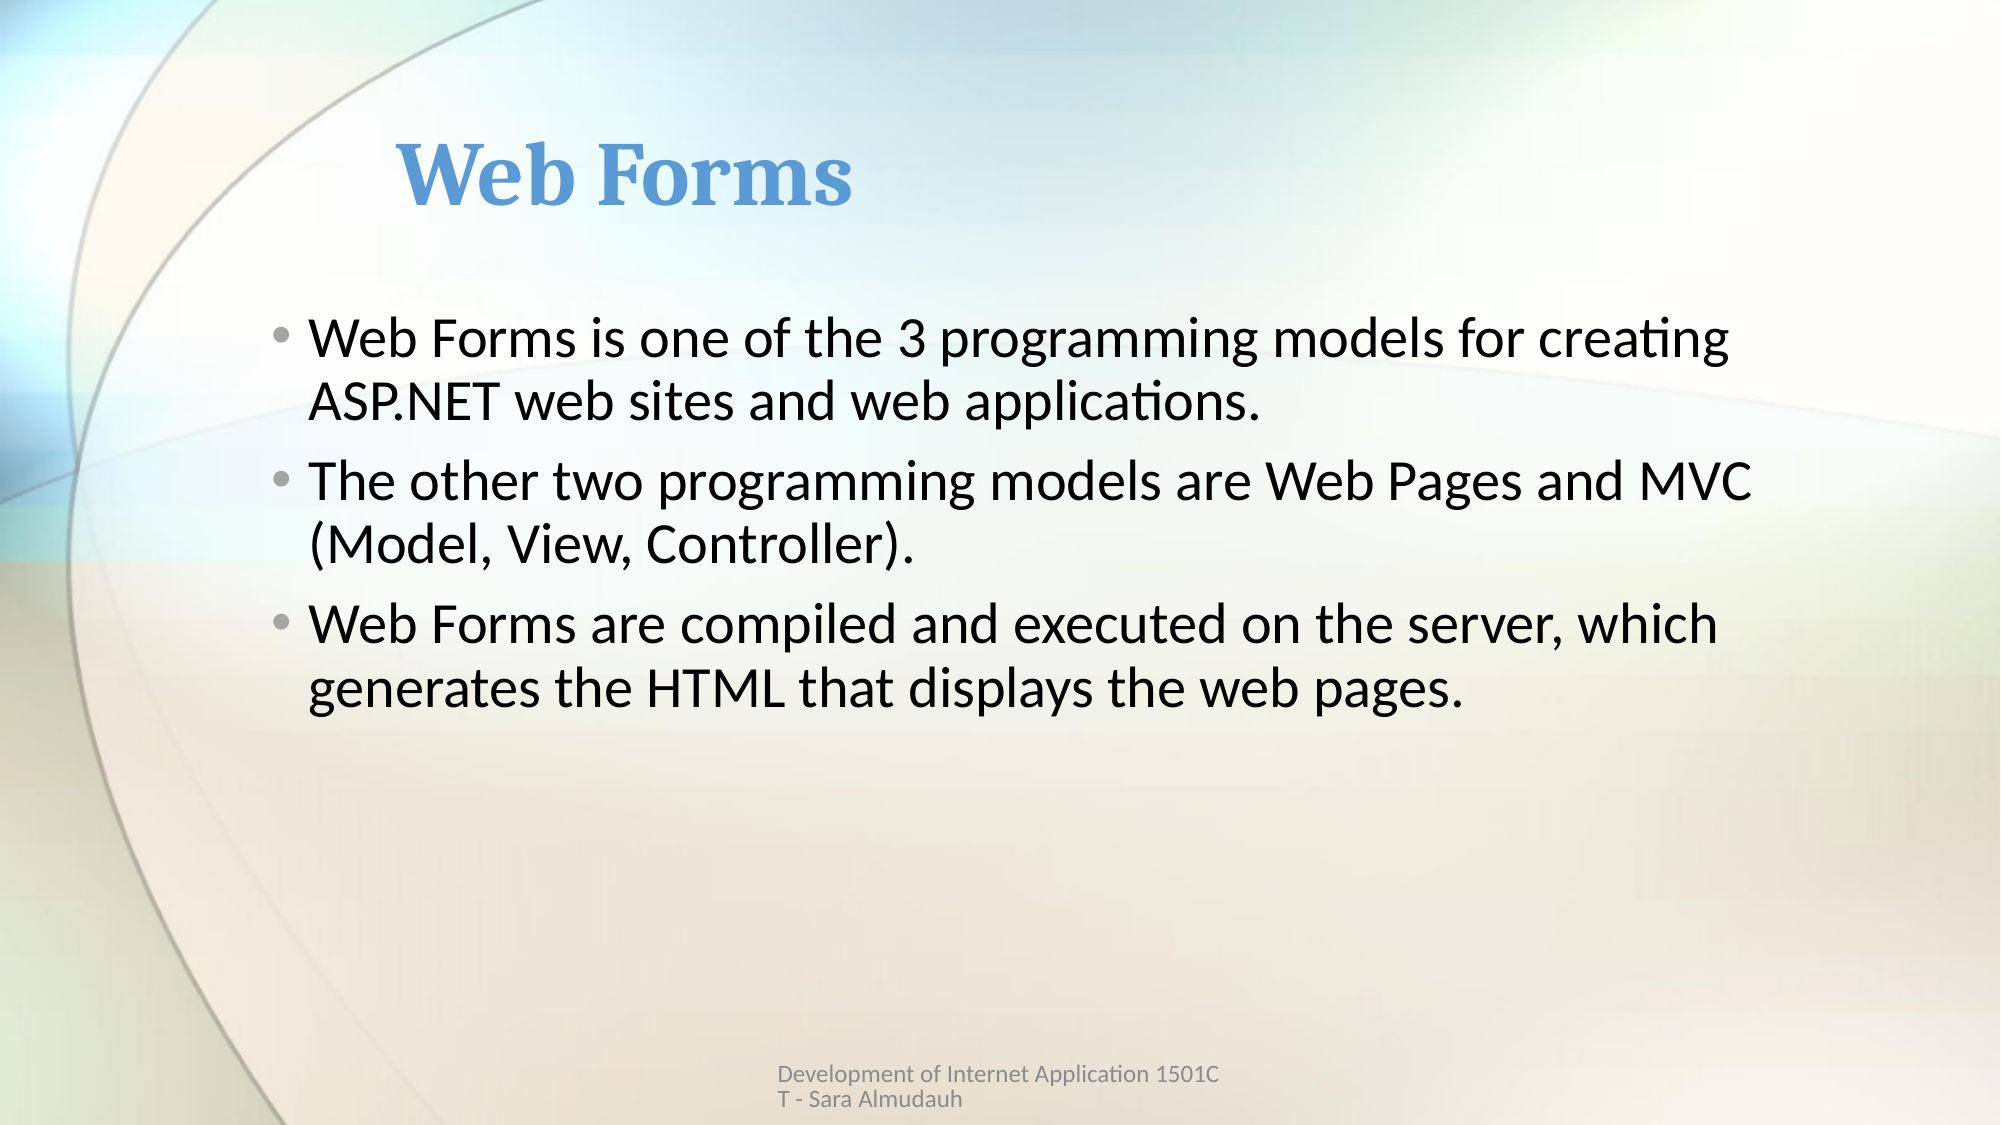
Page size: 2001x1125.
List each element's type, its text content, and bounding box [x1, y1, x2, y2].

picture [0, 0, 2001, 1125]
footer Development of Internet Application 1501CT - Sara Almudauh [762, 1042, 1238, 1103]
list Web Forms is one of the 3 programming models for creating ASP.NET web sites and web applications. The other two programming models are Web Pages and MVC (Model, View, Controller). Web Forms are compiled and executed on the server, which generates the HTML that displays the web pages. [256, 299, 1863, 1014]
title Web Forms [381, 59, 1863, 278]
